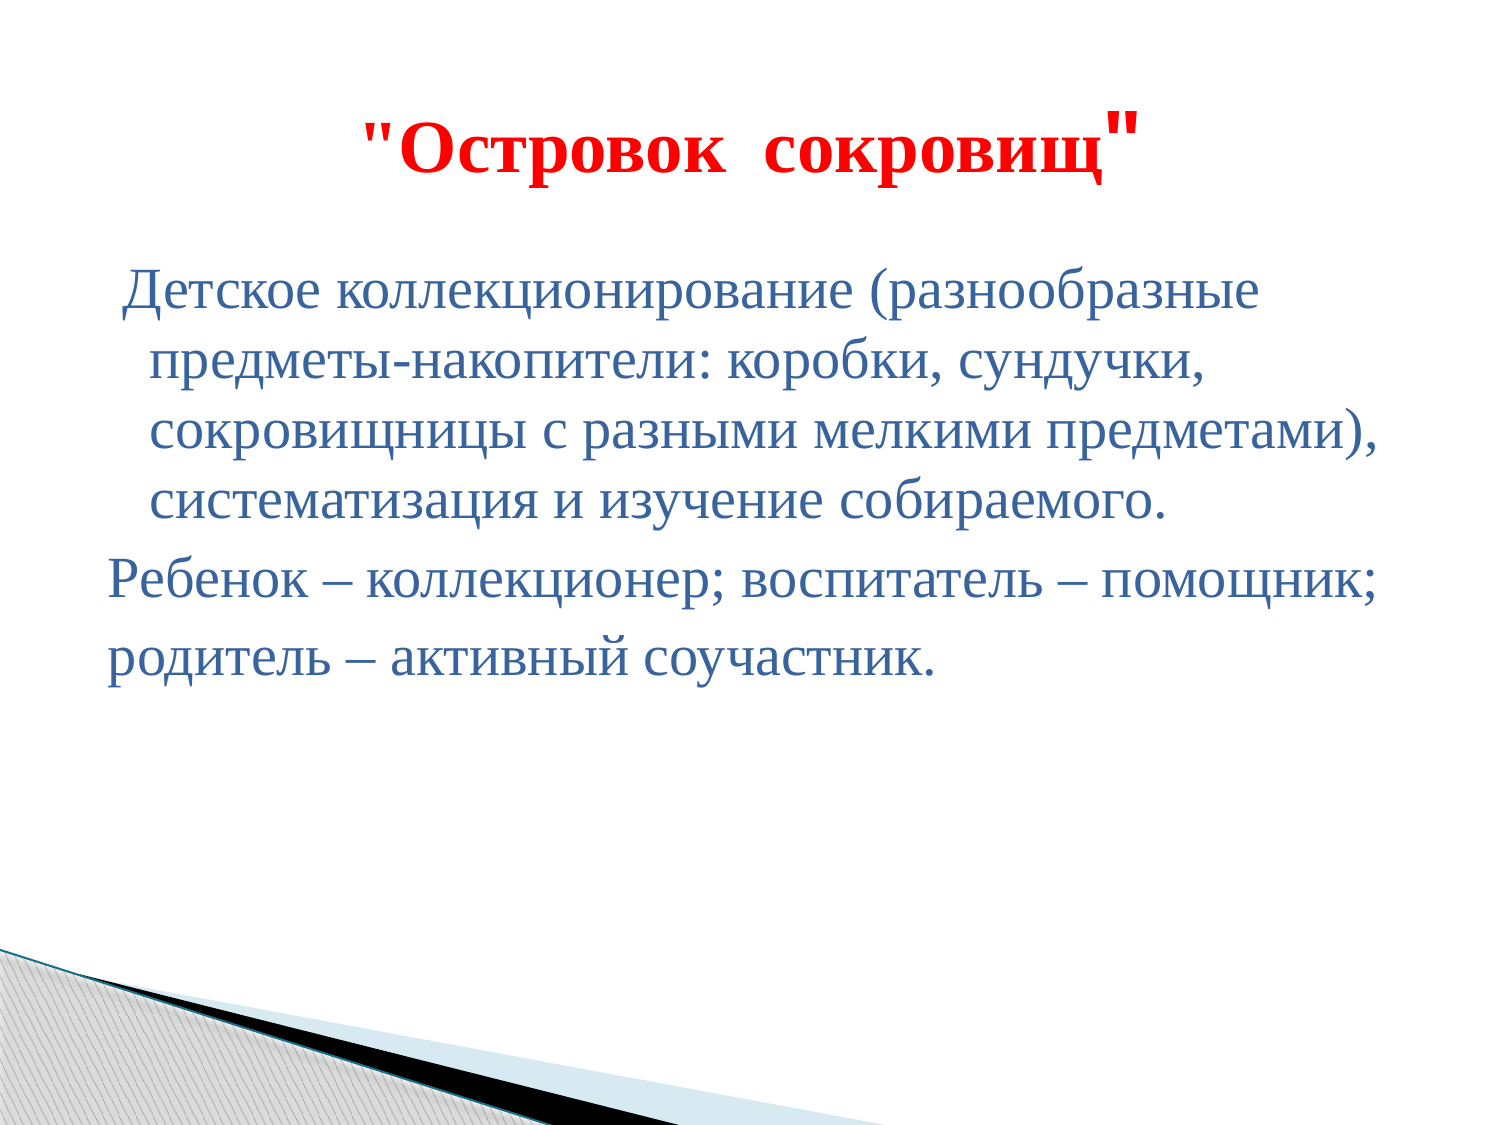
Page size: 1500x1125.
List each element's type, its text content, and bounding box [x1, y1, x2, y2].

list Детское коллекционирование (разнообразные предметы-накопители: коробки, сундучки, сокровищницы с разными мелкими предметами), систематизация и изучение собираемого. Ребенок – коллекционер; воспитатель – помощник; родитель – активный соучастник. [74, 242, 1426, 986]
title "Островок сокровищ" [75, 45, 1425, 233]
